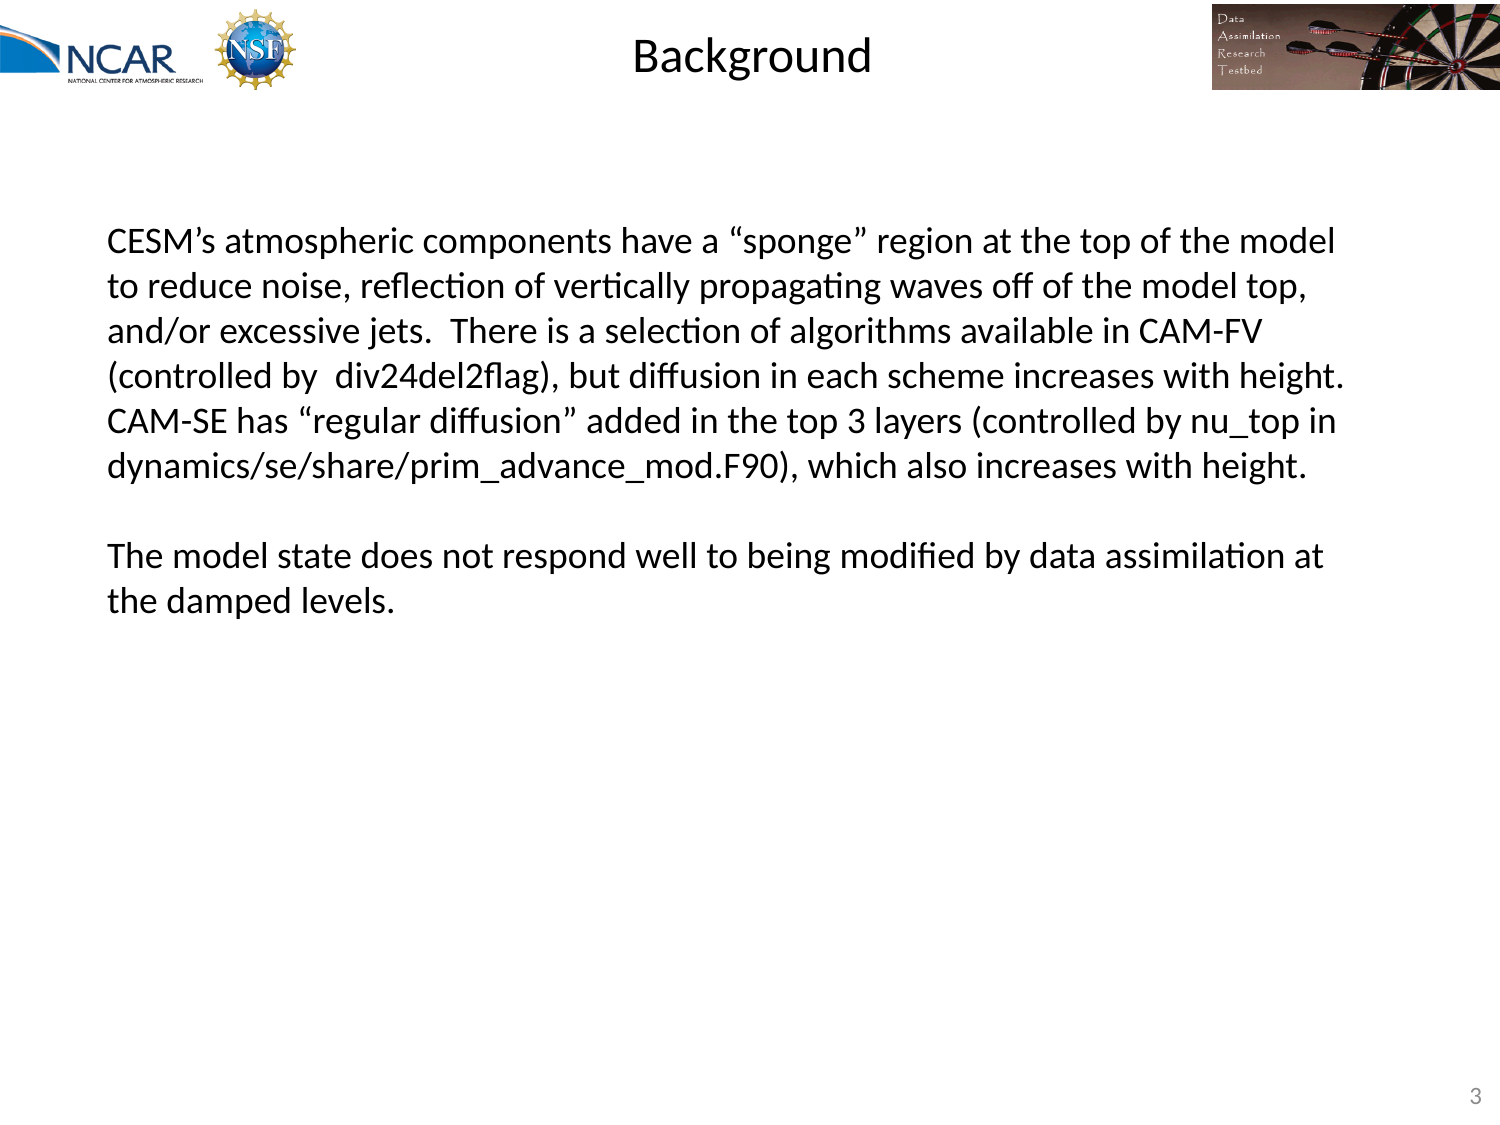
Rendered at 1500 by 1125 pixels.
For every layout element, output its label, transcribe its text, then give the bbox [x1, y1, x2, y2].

picture [0, 25, 203, 83]
picture [213, 7, 297, 91]
slide_number 3 [1425, 1064, 1498, 1125]
picture [1212, 4, 1500, 90]
text_box CESM’s atmospheric components have a “sponge” region at the top of the model to reduce noise, reflection of vertically propagating waves off of the model top, and/or excessive jets. There is a selection of algorithms available in CAM-FV (controlled by div24del2flag), but diffusion in each scheme increases with height. CAM-SE has “regular diffusion” added in the top 3 layers (controlled by nu_top in dynamics/se/share/prim_advance_mod.F90), which also increases with height. The model state does not respond well to being modified by data assimilation at the damped levels. [92, 208, 1369, 628]
title Background [315, 3, 1190, 103]
